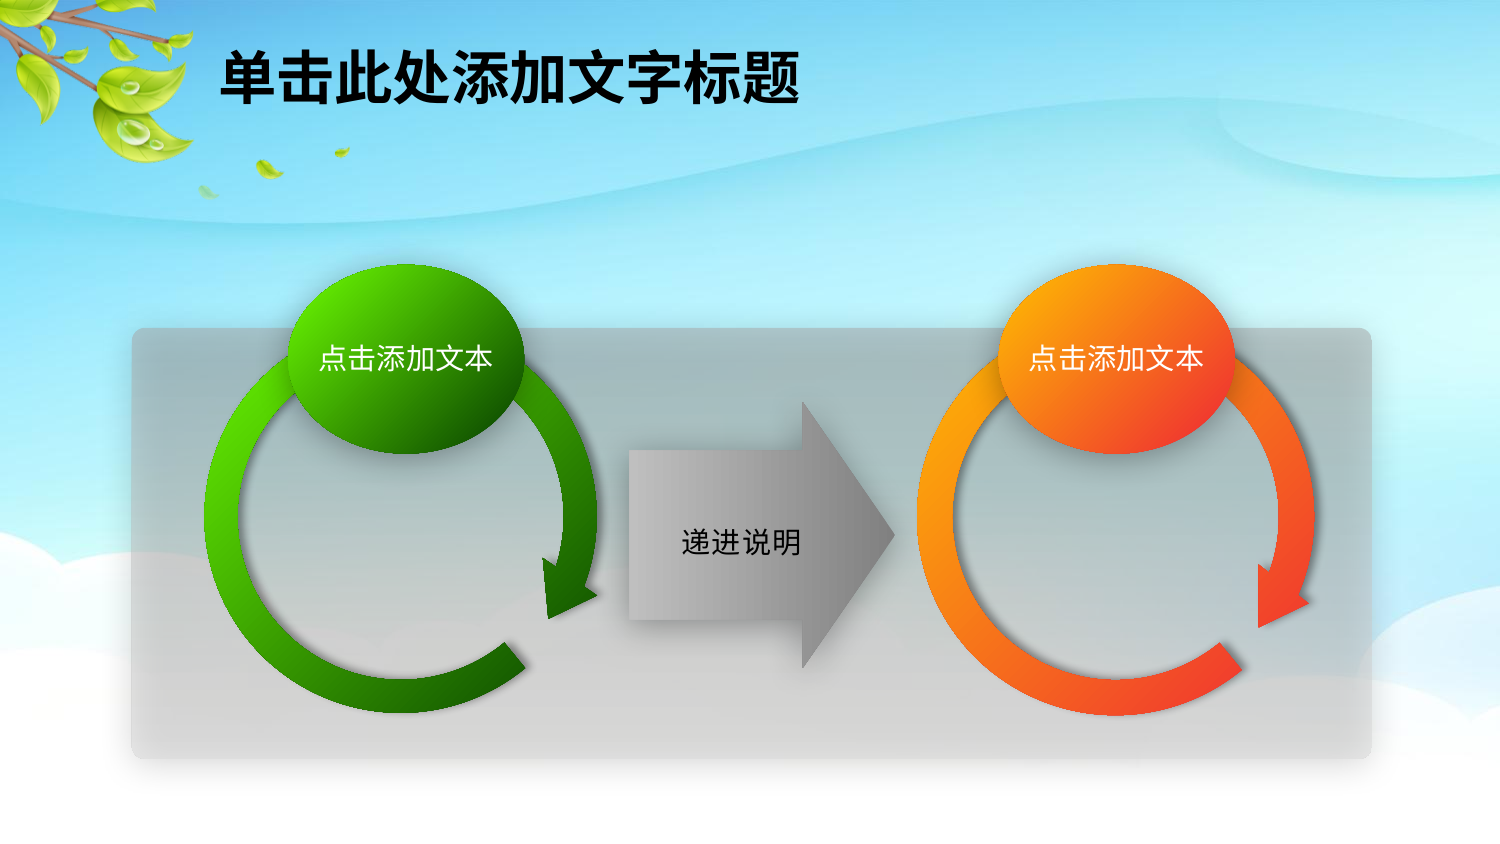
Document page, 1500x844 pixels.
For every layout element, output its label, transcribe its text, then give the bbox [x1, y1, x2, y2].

text_box [131, 327, 1373, 760]
text_box 点击添加文本 [982, 332, 1252, 383]
text_box 递进说明 [630, 516, 853, 567]
text_box [529, 383, 599, 620]
text_box [1001, 383, 1232, 455]
text_box [203, 374, 526, 714]
text_box [916, 373, 1243, 716]
text_box [1002, 264, 1231, 332]
text_box [291, 383, 521, 455]
text_box [292, 264, 520, 332]
picture [0, 0, 1500, 844]
text_box [628, 400, 896, 670]
text_box [1242, 375, 1315, 629]
text_box 点击添加文本 [265, 332, 547, 383]
